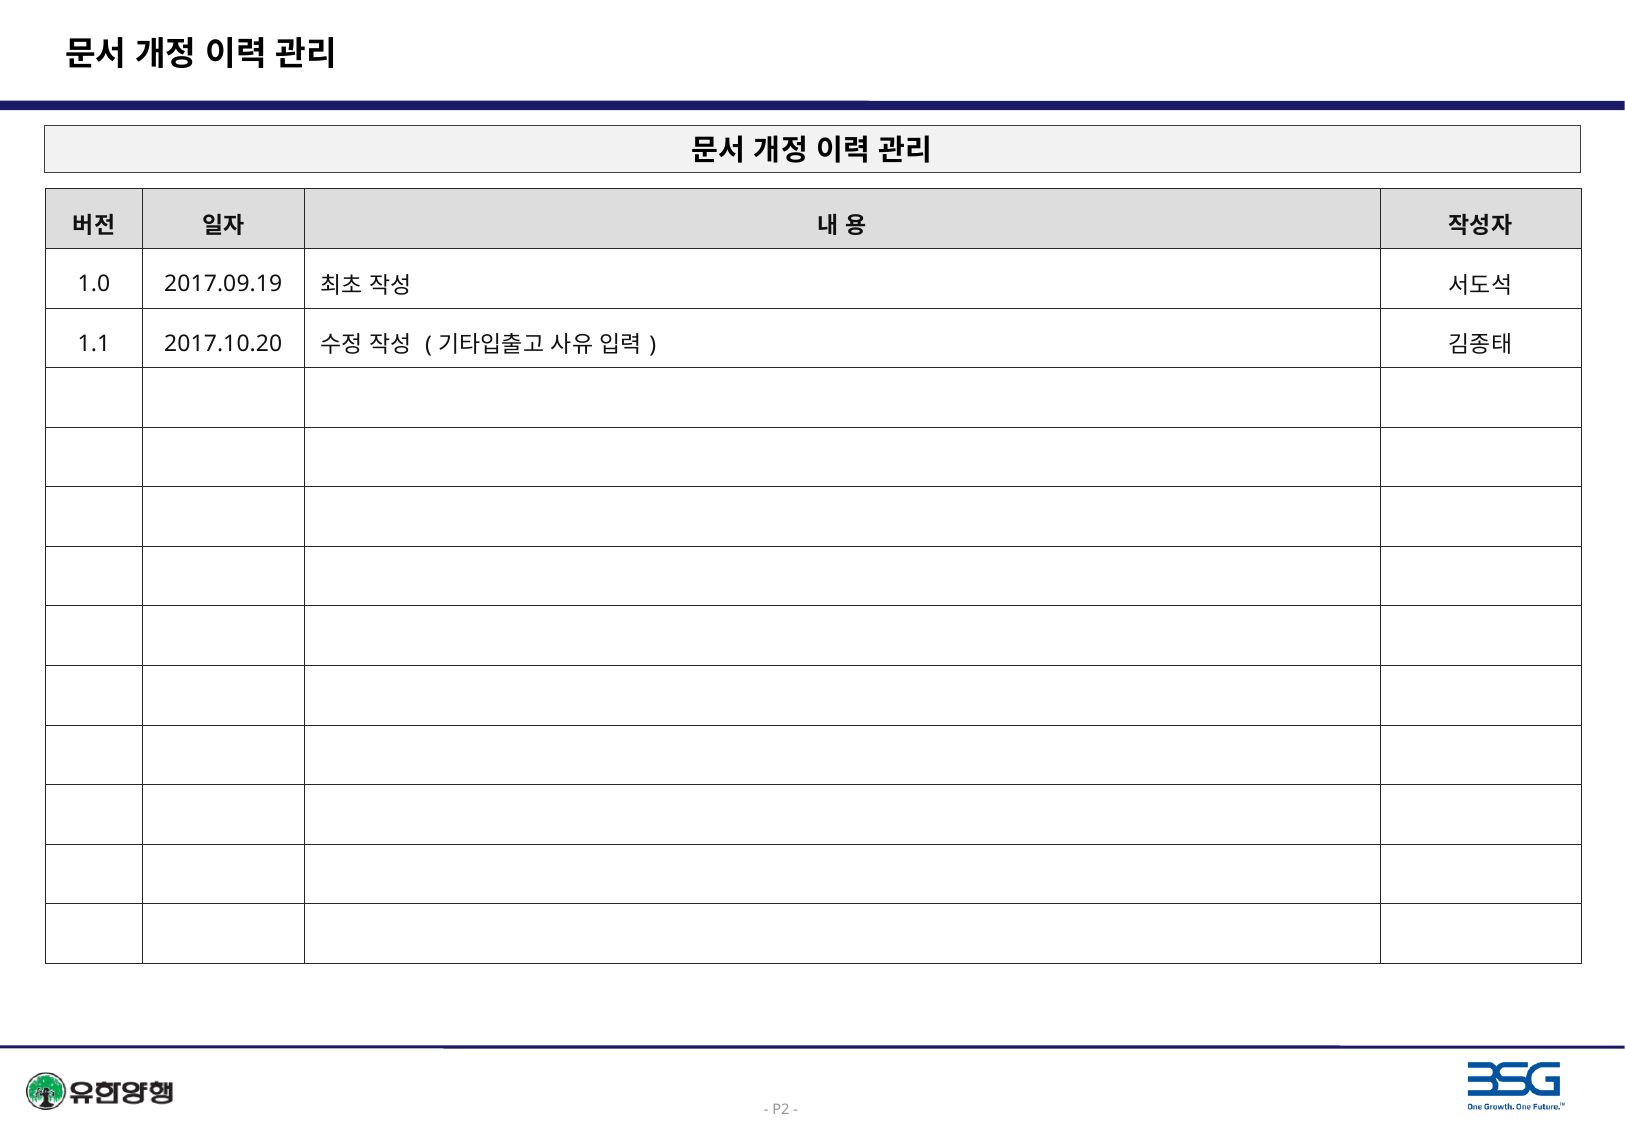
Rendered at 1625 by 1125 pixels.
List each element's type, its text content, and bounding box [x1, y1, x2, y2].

table_cell [46, 487, 142, 546]
table_cell [46, 606, 142, 665]
table_cell [305, 606, 1380, 665]
table_cell [1381, 606, 1581, 665]
table_cell [1381, 726, 1581, 784]
table_header 내 용 [305, 189, 1380, 248]
table_cell [305, 904, 1380, 963]
table_cell [143, 368, 304, 427]
picture [1466, 1062, 1565, 1110]
table_cell 1.1 [46, 309, 142, 367]
table_cell [143, 487, 304, 546]
table_cell [143, 666, 304, 725]
table_cell [305, 845, 1380, 903]
table_cell [46, 666, 142, 725]
table_cell [46, 547, 142, 605]
table_cell [143, 606, 304, 665]
table_cell [1381, 785, 1581, 844]
table_cell [143, 547, 304, 605]
table_cell 2017.10.20 [143, 309, 304, 367]
table_cell [1381, 547, 1581, 605]
table_cell [1381, 845, 1581, 903]
table_cell [305, 785, 1380, 844]
table_cell [46, 726, 142, 784]
table_cell [1381, 428, 1581, 486]
table_cell 김종태 [1381, 309, 1581, 367]
table_cell [305, 487, 1380, 546]
table_cell 1.0 [46, 249, 142, 308]
table_header 작성자 [1381, 189, 1581, 248]
table_header 버전 [46, 189, 142, 248]
table_cell 서도석 [1381, 249, 1581, 308]
table_cell [46, 785, 142, 844]
table_cell [46, 845, 142, 903]
table_cell 2017.09.19 [143, 249, 304, 308]
title 문서 개정 이력 관리 [50, 23, 1118, 80]
table_cell [305, 666, 1380, 725]
table_cell [1381, 368, 1581, 427]
table_cell 최초 작성 [305, 249, 1380, 308]
picture [20, 1068, 178, 1112]
table_cell [46, 368, 142, 427]
table_cell [305, 547, 1380, 605]
table_cell [1381, 666, 1581, 725]
table_header 일자 [143, 189, 304, 248]
table_cell [46, 428, 142, 486]
table_cell [143, 785, 304, 844]
table_cell [1381, 487, 1581, 546]
text_box 문서 개정 이력 관리 [44, 125, 1581, 173]
table_cell [1381, 904, 1581, 963]
table_cell [305, 368, 1380, 427]
table_cell [143, 904, 304, 963]
table_cell [143, 726, 304, 784]
table_cell [46, 904, 142, 963]
table_cell [305, 428, 1380, 486]
table_cell [143, 428, 304, 486]
table_cell 수정 작성 (기타입출고 사유 입력) [305, 309, 1380, 367]
table_cell [305, 726, 1380, 784]
table_cell [143, 845, 304, 903]
